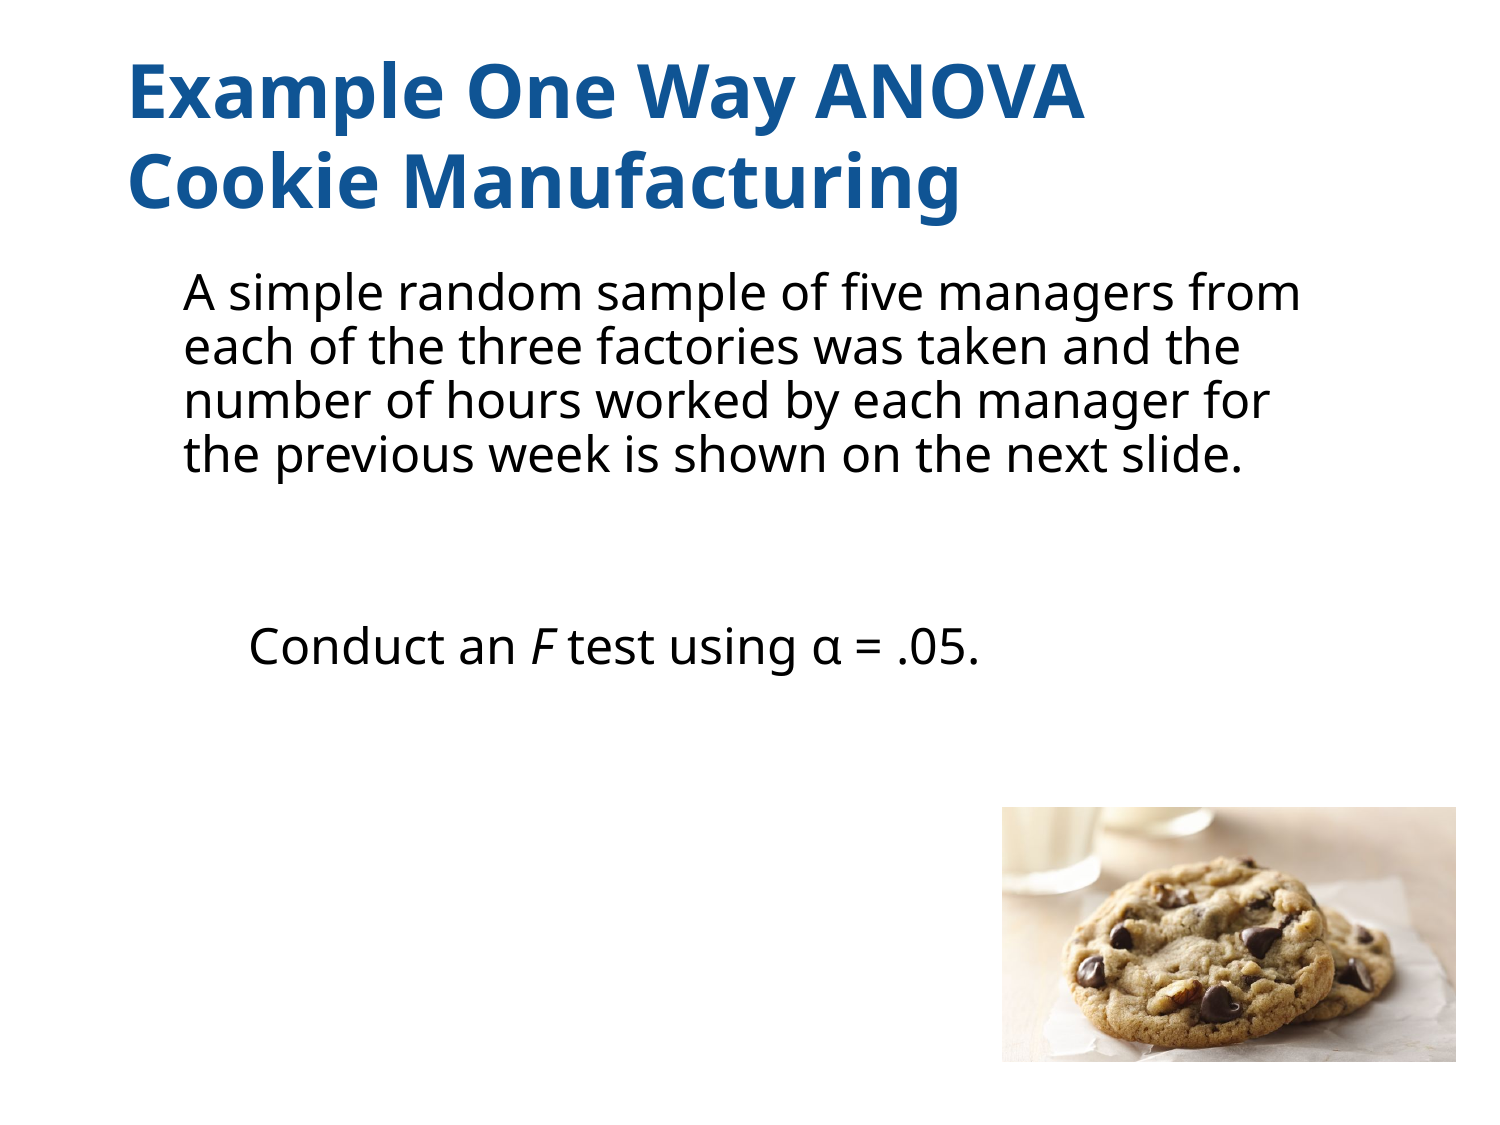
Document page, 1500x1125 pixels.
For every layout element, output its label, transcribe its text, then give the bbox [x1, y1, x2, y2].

text_box Example One Way ANOVA Cookie Manufacturing [112, 36, 1388, 196]
picture [1002, 807, 1456, 1062]
text_box A simple random sample of five managers from each of the three factories was taken and the number of hours worked by each manager for the previous week is shown on the next slide. Conduct an F test using α = .05. [169, 260, 1357, 683]
